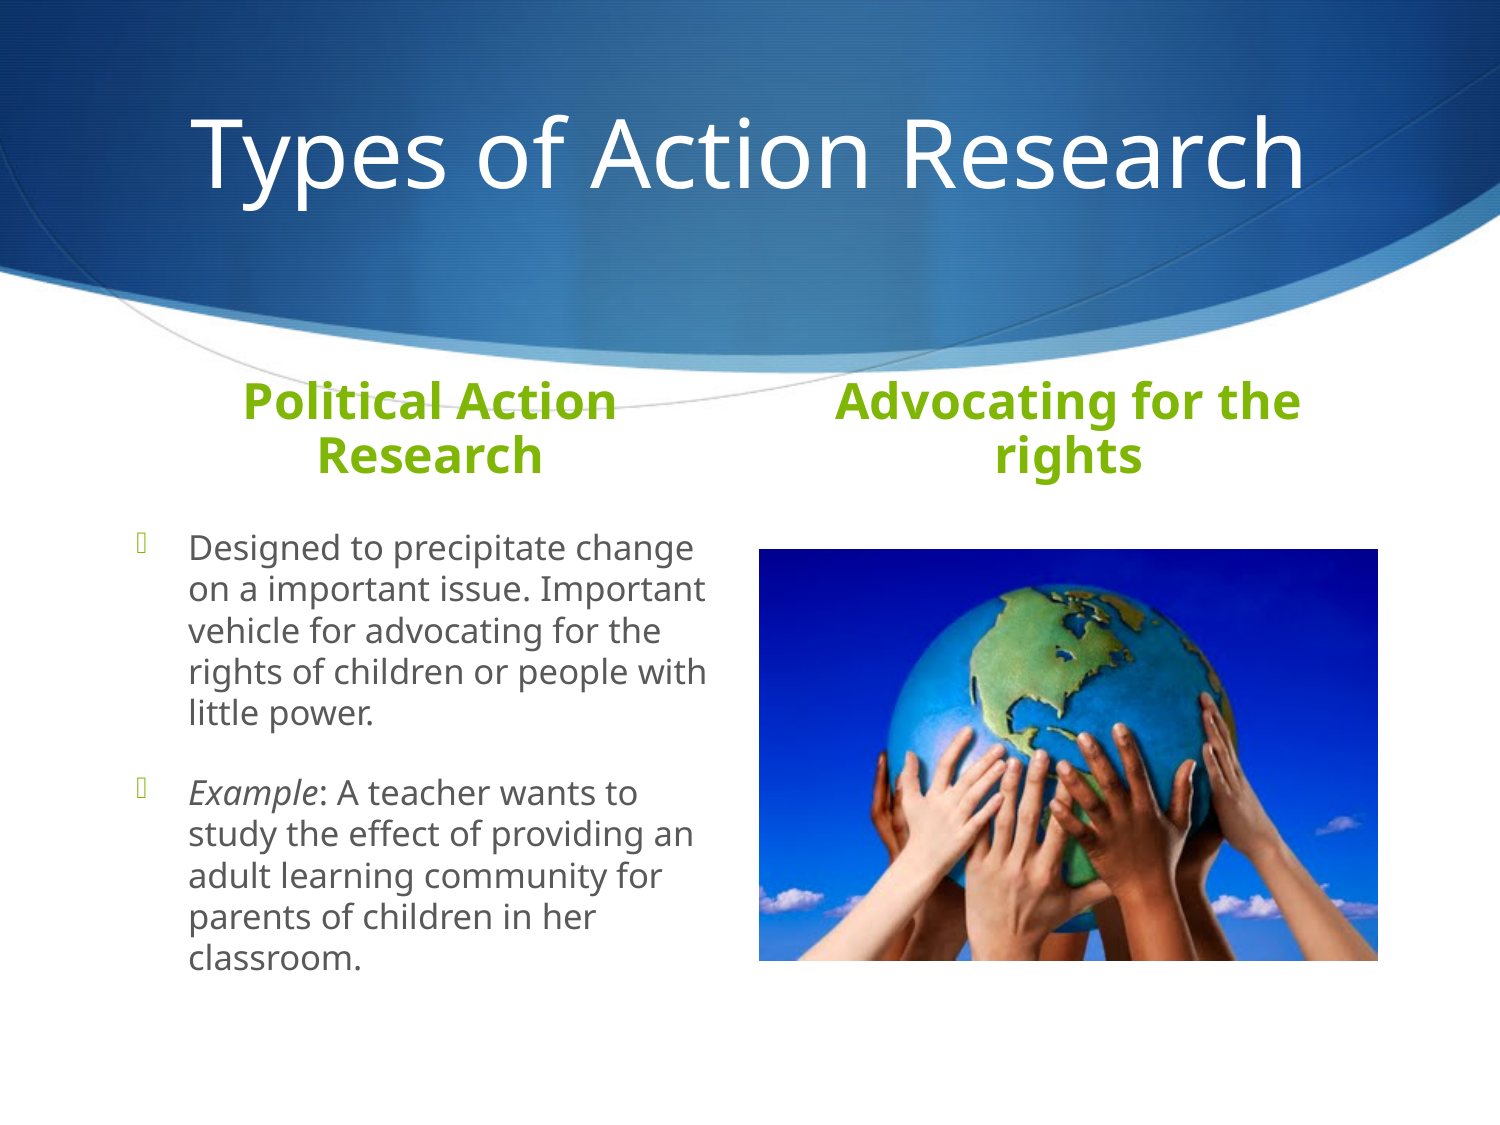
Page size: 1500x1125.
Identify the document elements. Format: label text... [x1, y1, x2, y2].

title Types of Action Research [75, 56, 1425, 245]
list Advocating for the rights [759, 366, 1378, 492]
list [759, 517, 1379, 994]
list Political Action Research [121, 366, 740, 492]
list Designed to precipitate change on a important issue. Important vehicle for advocating for the rights of children or people with little power. Example: A teacher wants to study the effect of providing an adult learning community for parents of children in her classroom. [121, 518, 731, 993]
picture [0, 0, 1500, 1125]
